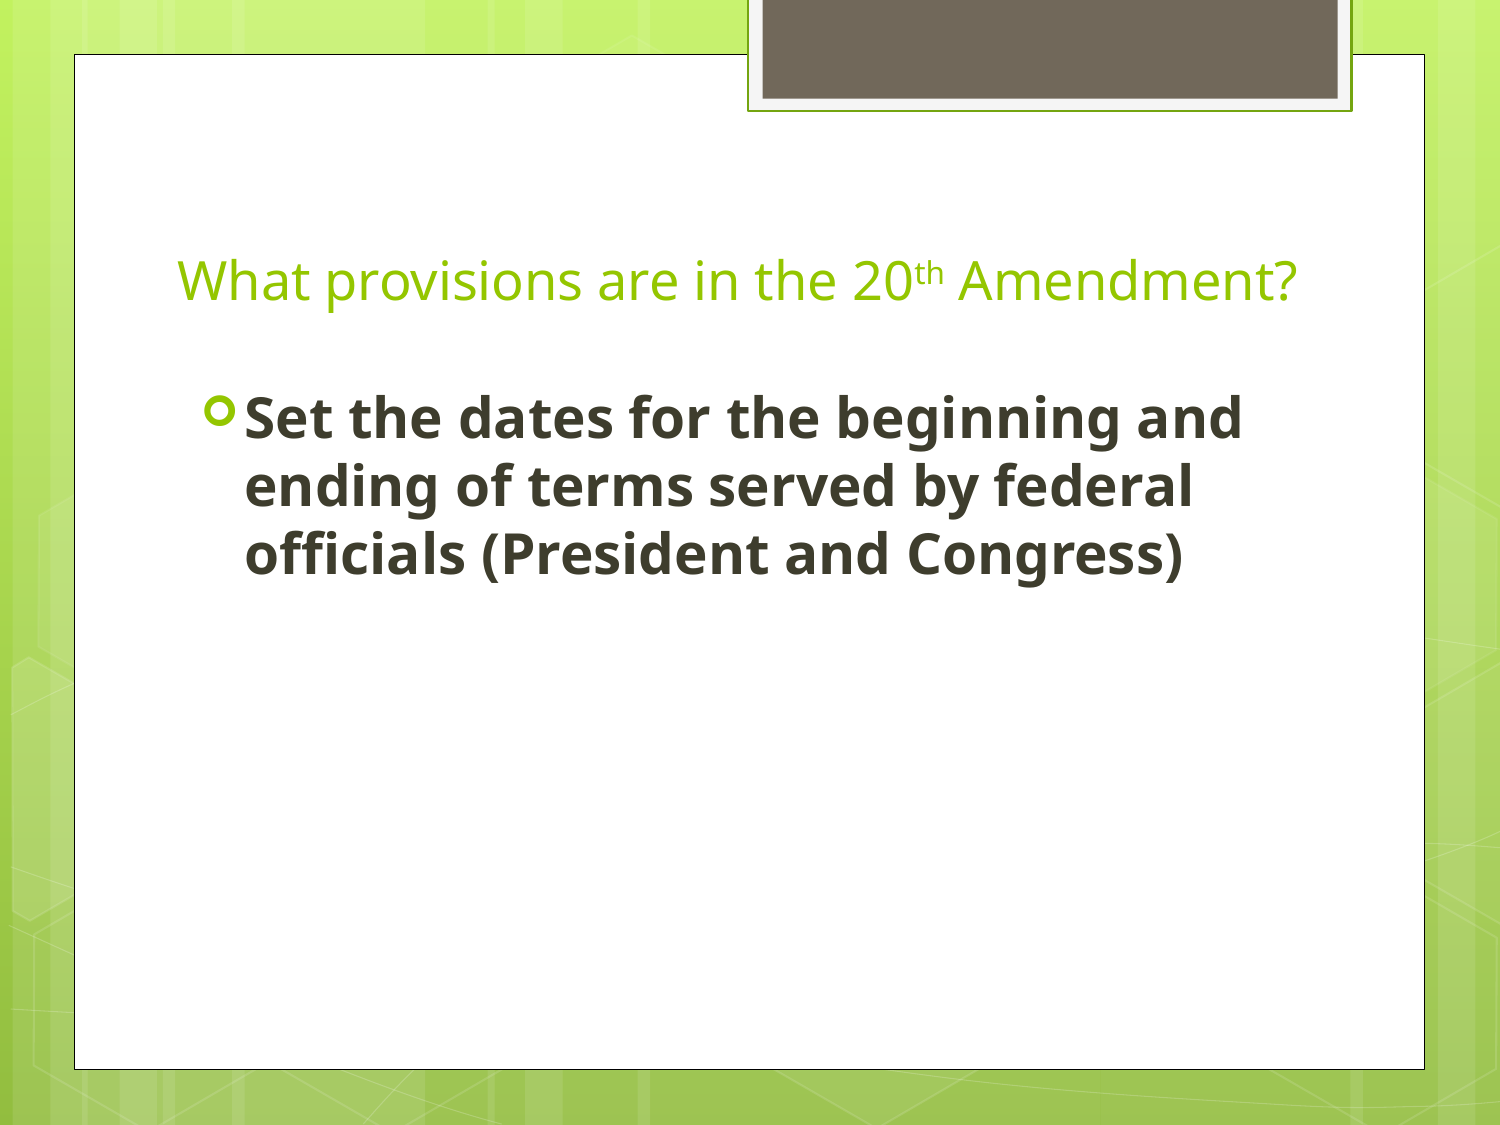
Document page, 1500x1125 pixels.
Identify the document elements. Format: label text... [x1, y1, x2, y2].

list Set the dates for the beginning and ending of terms served by federal officials (President and Congress) [174, 375, 1287, 613]
title What provisions are in the 20th Amendment? [162, 237, 1315, 319]
